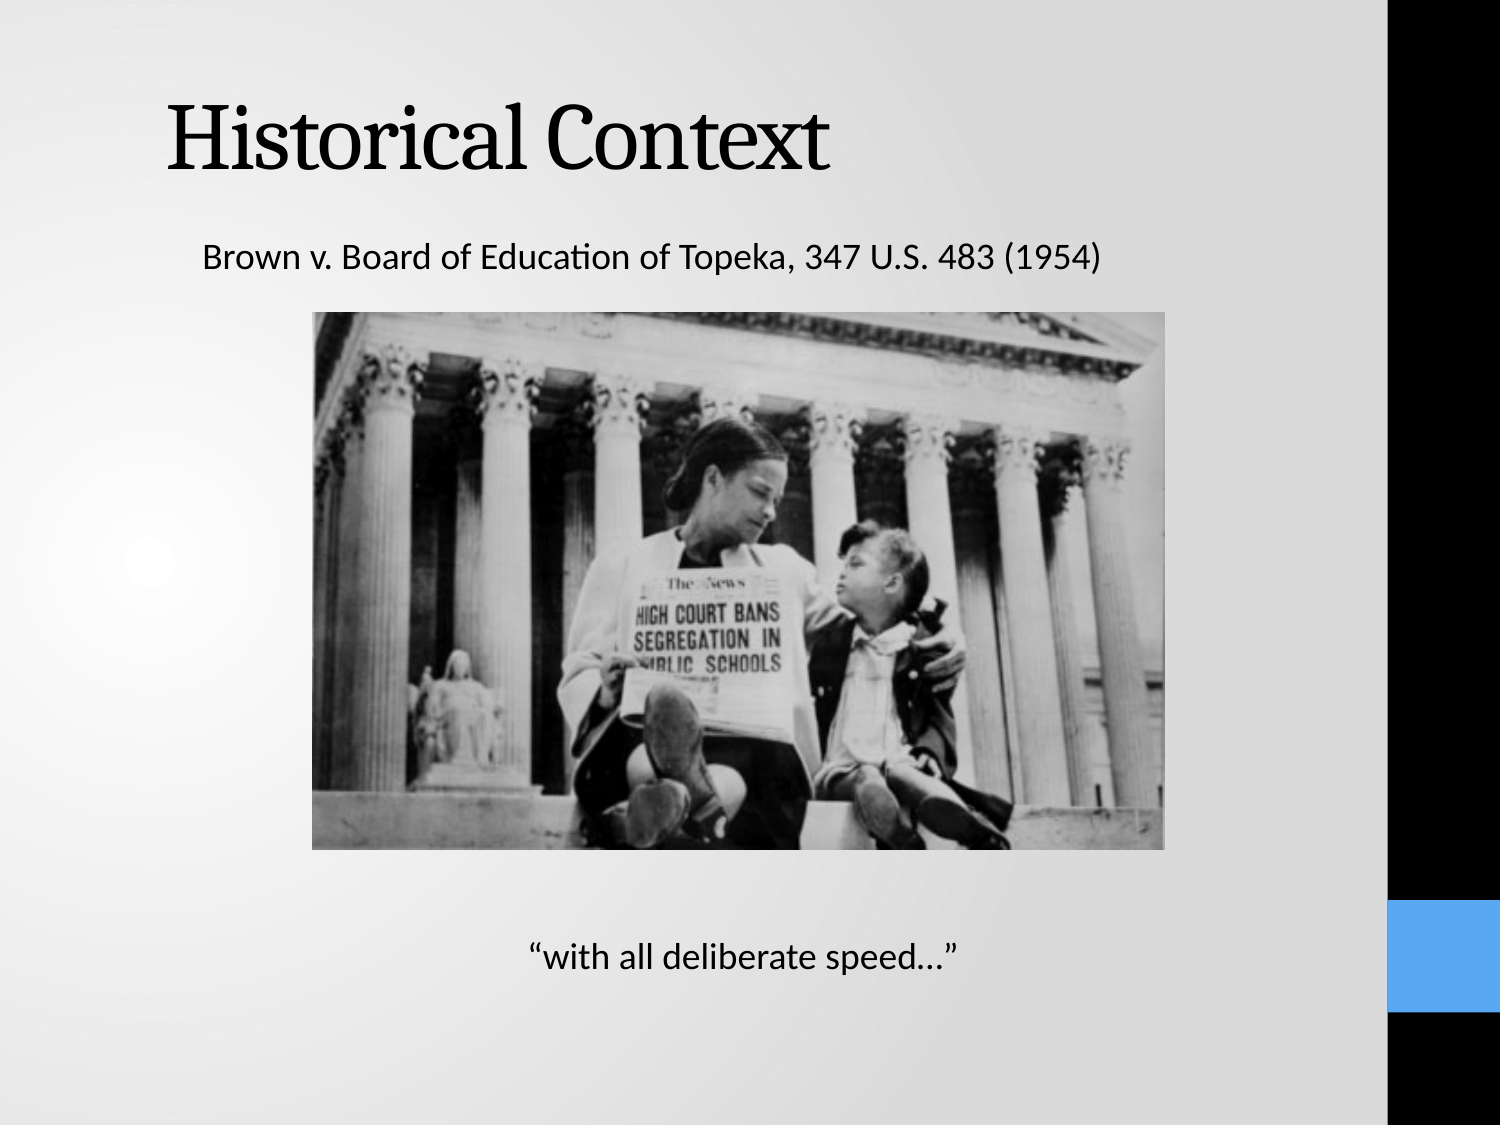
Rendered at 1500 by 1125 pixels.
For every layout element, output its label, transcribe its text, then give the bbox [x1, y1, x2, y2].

title Historical Context [150, 37, 1500, 225]
text_box Brown v. Board of Education of Topeka, 347 U.S. 483 (1954) [187, 224, 1250, 285]
text_box “with all deliberate speed…” [512, 924, 1050, 985]
picture [311, 311, 1165, 851]
